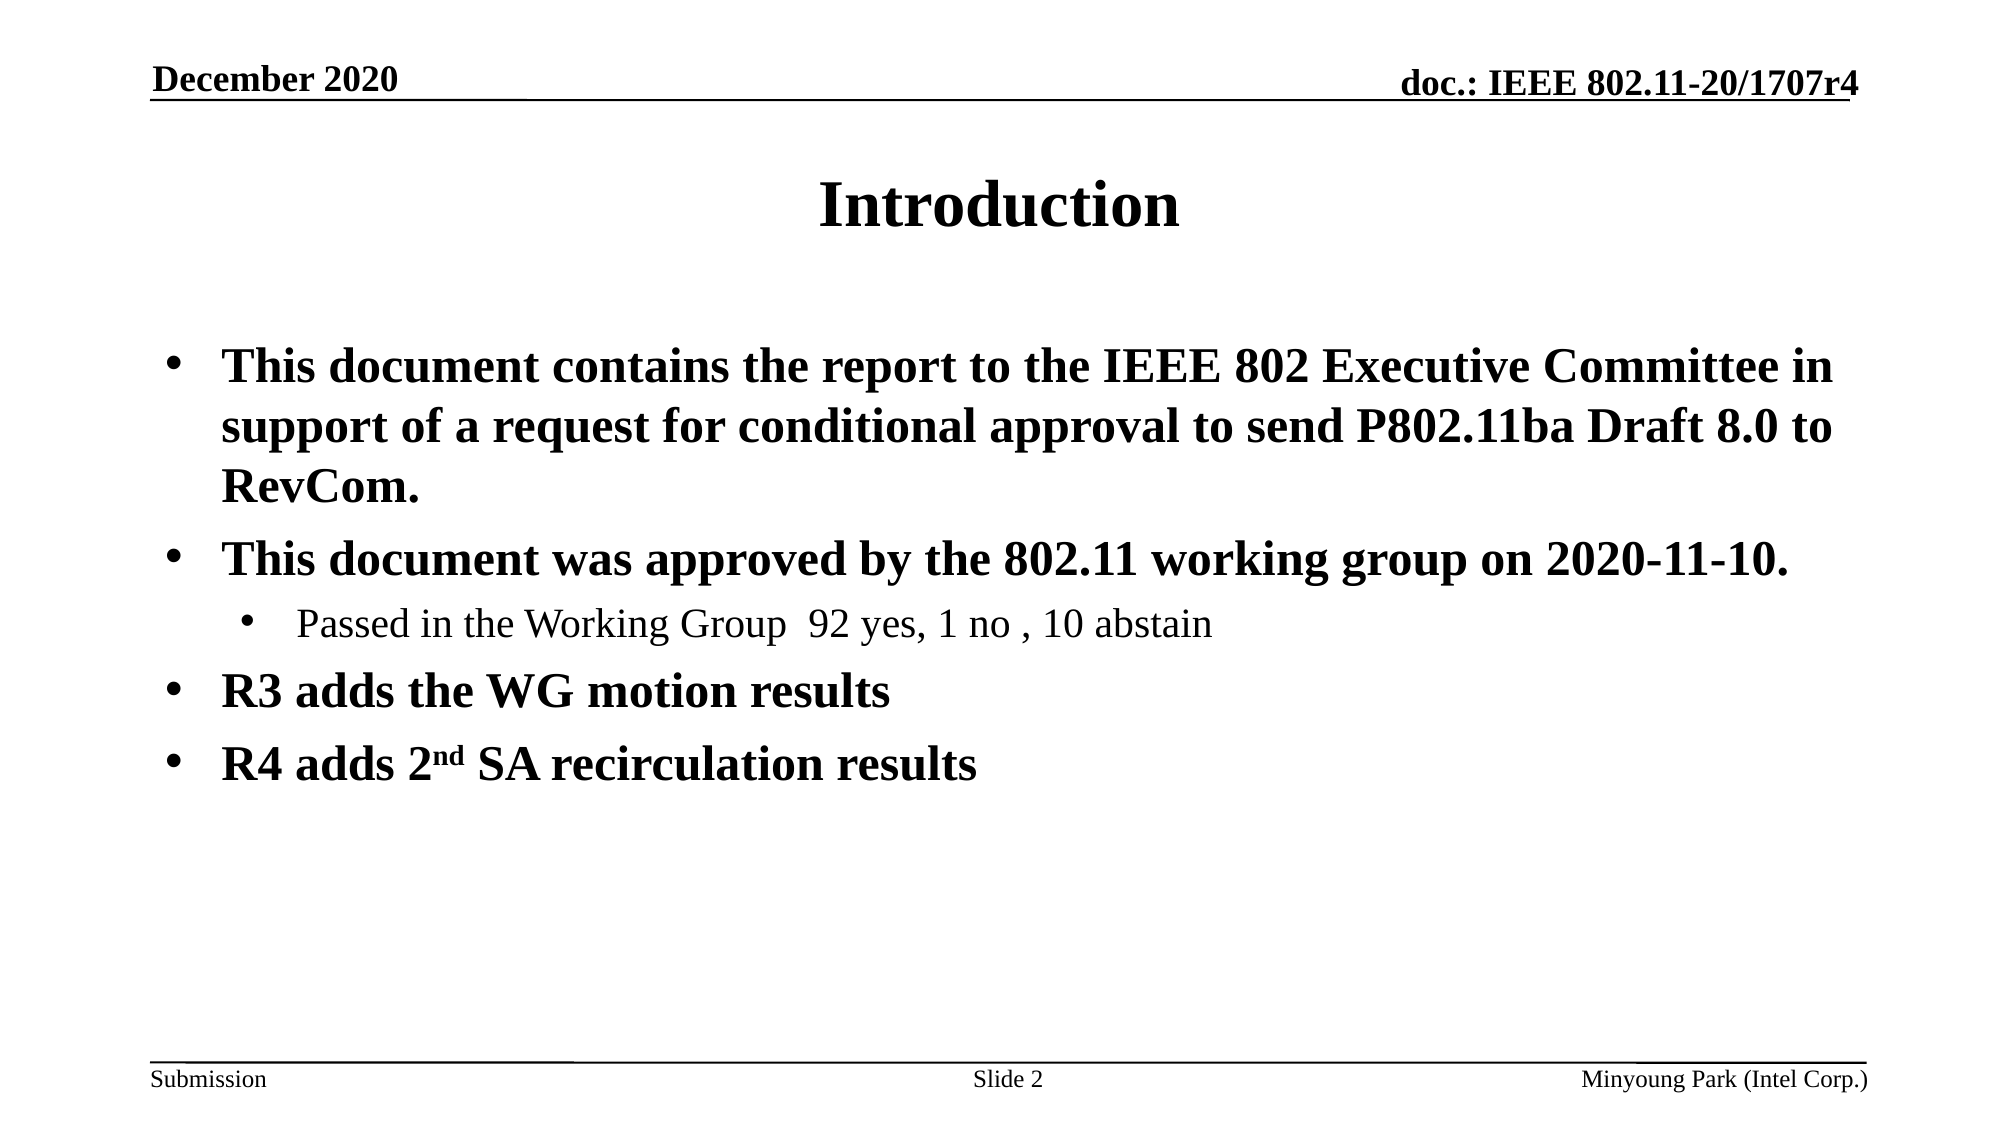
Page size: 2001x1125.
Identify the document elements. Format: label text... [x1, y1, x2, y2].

footer Minyoung Park (Intel Corp.) [1171, 1061, 1869, 1093]
slide_number Slide 2 [950, 1061, 1067, 1123]
list This document contains the report to the IEEE 802 Executive Committee in support of a request for conditional approval to send P802.11ba Draft 8.0 to RevCom. This document was approved by the 802.11 working group on 2020-11-10. Passed in the Working Group 92 yes, 1 no , 10 abstain R3 adds the WG motion results R4 adds 2nd SA recirculation results [149, 324, 1850, 1000]
title Introduction [149, 112, 1850, 288]
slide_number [152, 54, 563, 100]
